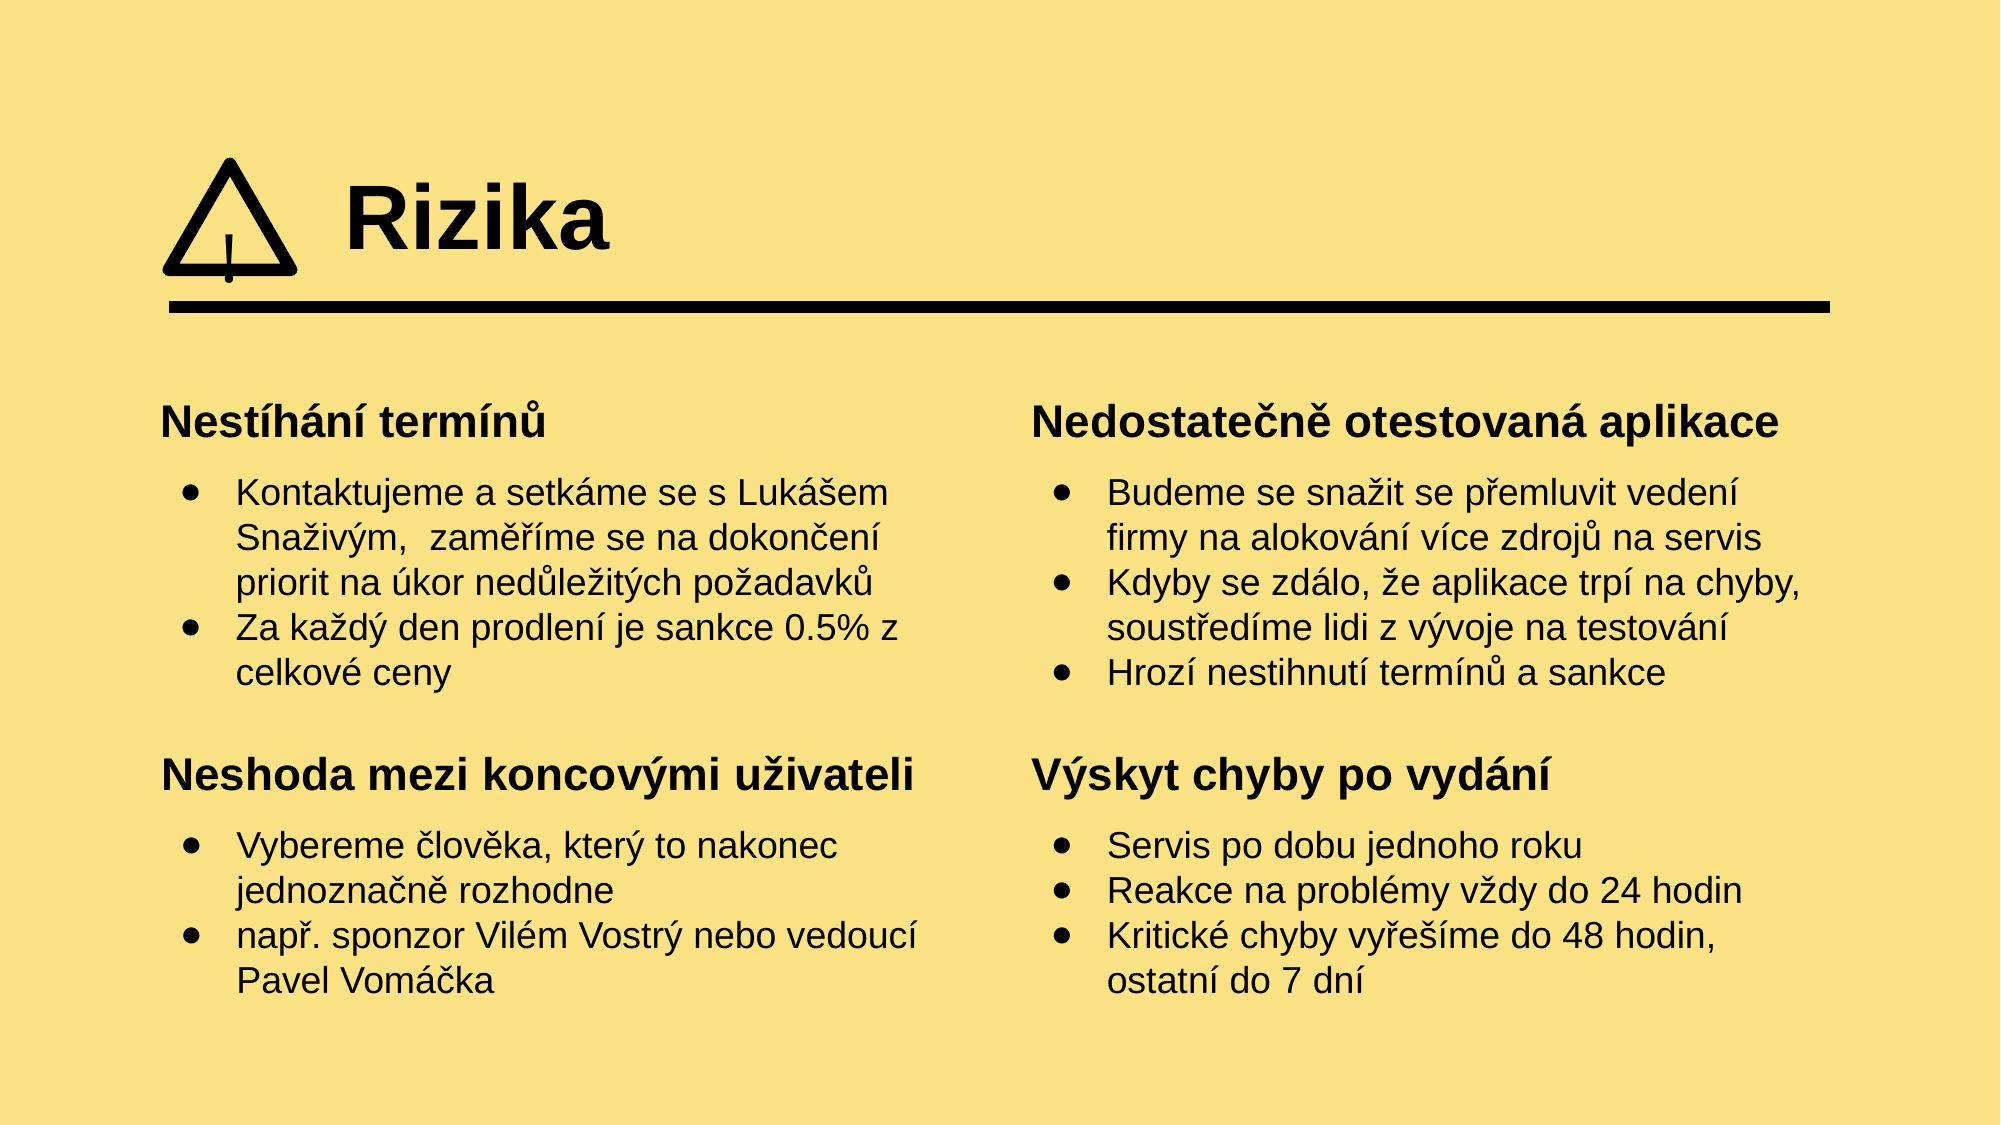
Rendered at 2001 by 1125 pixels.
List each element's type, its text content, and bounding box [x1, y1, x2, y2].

list Výskyt chyby po vydání Servis po dobu jednoho roku Reakce na problémy vždy do 24 hodin Kritické chyby vyřešíme do 48 hodin, ostatní do 7 dní [1016, 737, 1825, 1040]
text_box ! [168, 163, 292, 270]
list Neshoda mezi koncovými uživateli Vybereme člověka, který to nakonec jednoznačně rozhodne např. sponzor Vilém Vostrý nebo vedoucí Pavel Vomáčka [146, 737, 954, 1010]
title Rizika [344, 163, 1626, 270]
list Nedostatečně otestovaná aplikace Budeme se snažit se přemluvit vedení firmy na alokování více zdrojů na servis Kdyby se zdálo, že aplikace trpí na chyby, soustředíme lidi z vývoje na testování Hrozí nestihnutí termínů a sankce [1016, 384, 1825, 687]
list Nestíhání termínů Kontaktujeme a setkáme se s Lukášem Snaživým, zaměříme se na dokončení priorit na úkor nedůležitých požadavků Za každý den prodlení je sankce 0.5% z celkové ceny [145, 384, 954, 708]
